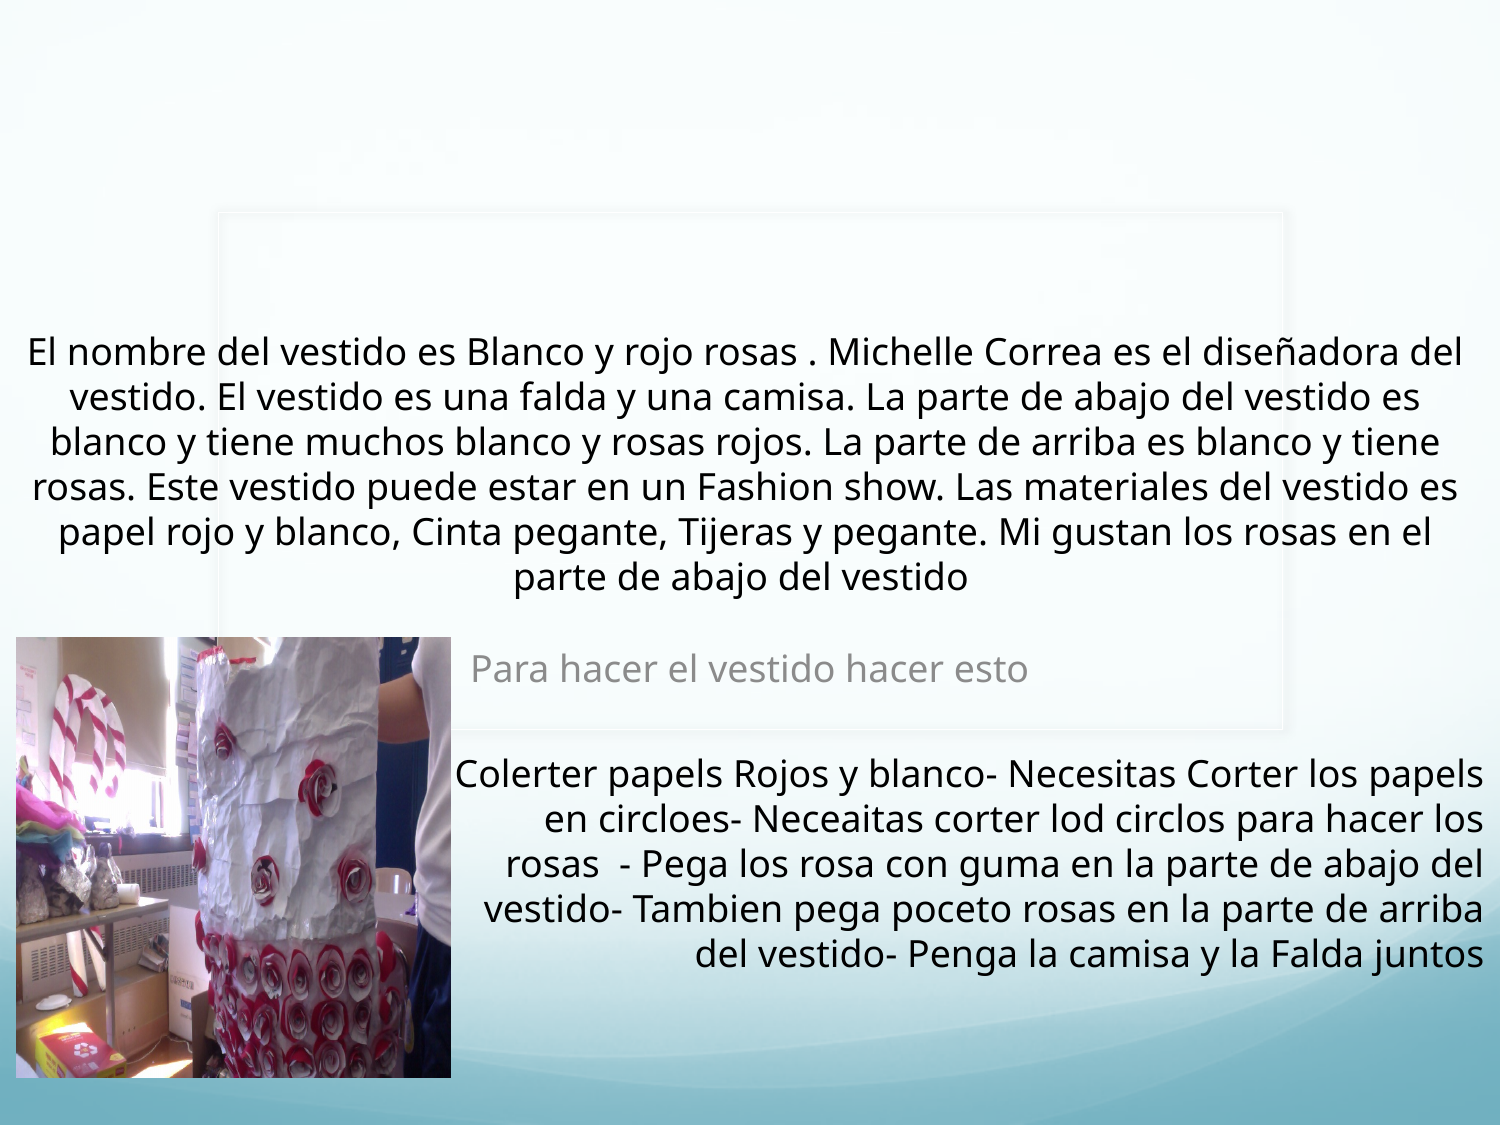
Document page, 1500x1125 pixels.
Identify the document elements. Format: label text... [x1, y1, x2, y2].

text_box Colerter papels Rojos y blanco - Necesitas Corter los papels en circloes - Neceaitas corter lod circlos para hacer los rosas - Pega los rosa con guma en la parte de abajo del vestido - Tambien pega poceto rosas en la parte de arriba del vestido - Penga la camisa y la Falda juntos [464, 742, 1500, 1073]
picture [0, 636, 452, 1079]
subtitle Para hacer el vestido hacer esto [461, 637, 1275, 742]
text_box El nombre del vestido es Blanco y rojo rosas . Michelle Correa es el diseñadora del vestido. El vestido es una falda y una camisa. La parte de abajo del vestido es blanco y tiene muchos blanco y rosas rojos. La parte de arriba es blanco y tiene rosas. Este vestido puede estar en un Fashion show. Las materiales del vestido es papel rojo y blanco, Cinta pegante, Tijeras y pegante. Mi gustan los rosas en el parte de abajo del vestido [0, 320, 1496, 605]
